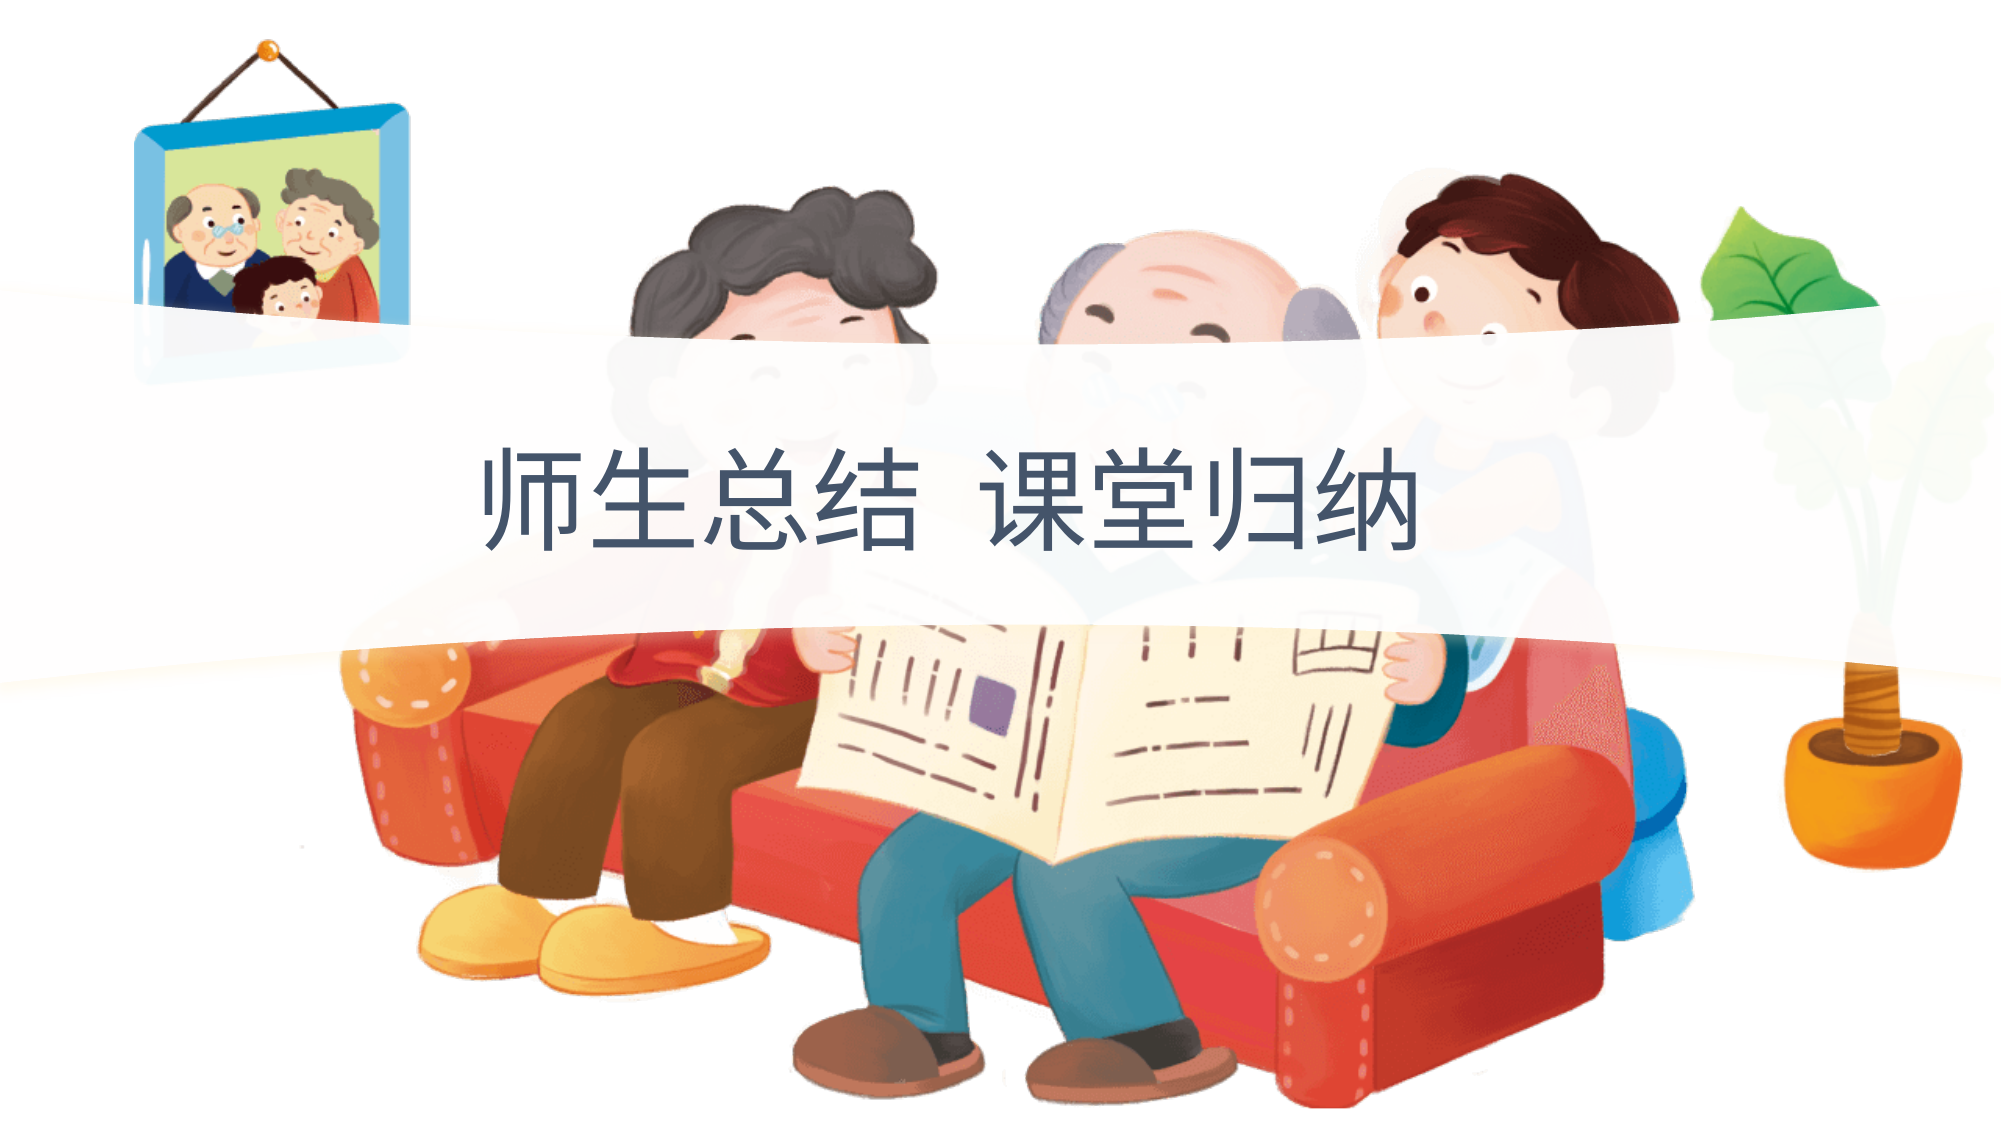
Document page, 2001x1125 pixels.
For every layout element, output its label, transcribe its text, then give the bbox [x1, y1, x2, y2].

picture [134, 0, 1994, 344]
picture [134, 636, 1994, 1109]
text_box 师生总结 课堂归纳 [460, 395, 1527, 572]
